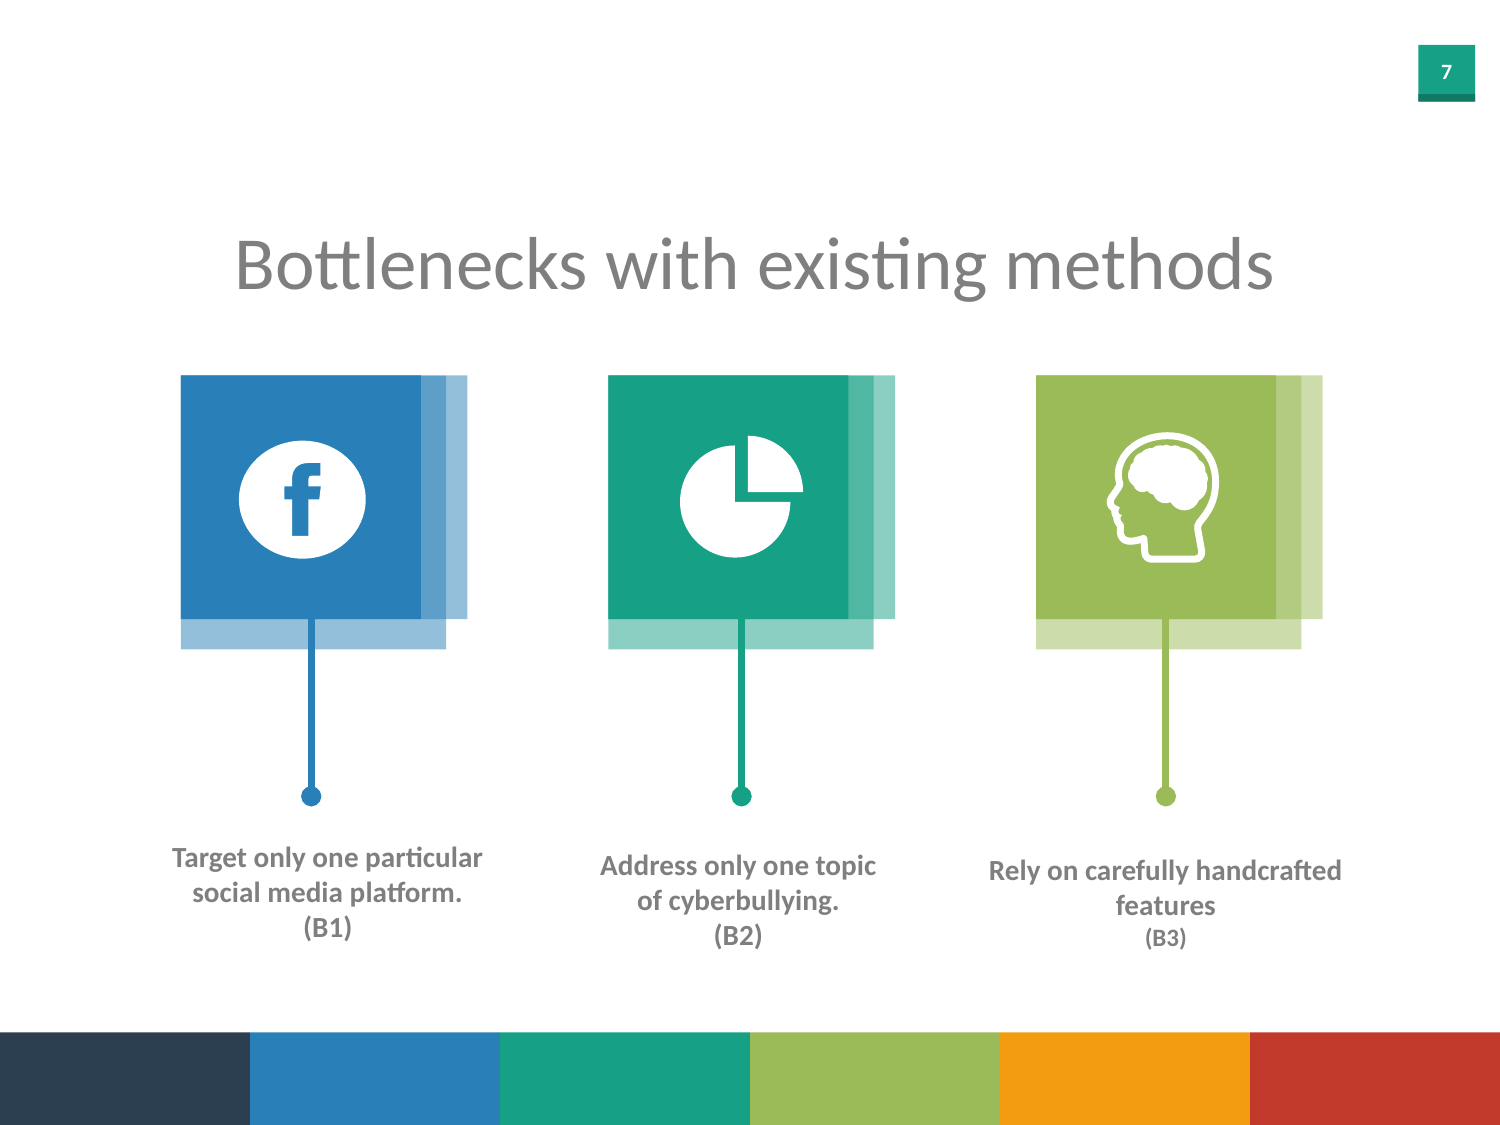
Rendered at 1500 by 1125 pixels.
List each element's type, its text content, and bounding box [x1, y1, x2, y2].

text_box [582, 375, 896, 1030]
text_box [750, 1032, 999, 1125]
text_box [250, 1032, 500, 1125]
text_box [943, 375, 1388, 1000]
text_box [133, 375, 522, 953]
text_box [999, 1032, 1250, 1125]
text_box [1250, 1032, 1500, 1125]
text_box Bottlenecks with existing methods [219, 207, 1302, 314]
text_box [500, 1032, 750, 1125]
text_box [0, 1032, 250, 1125]
